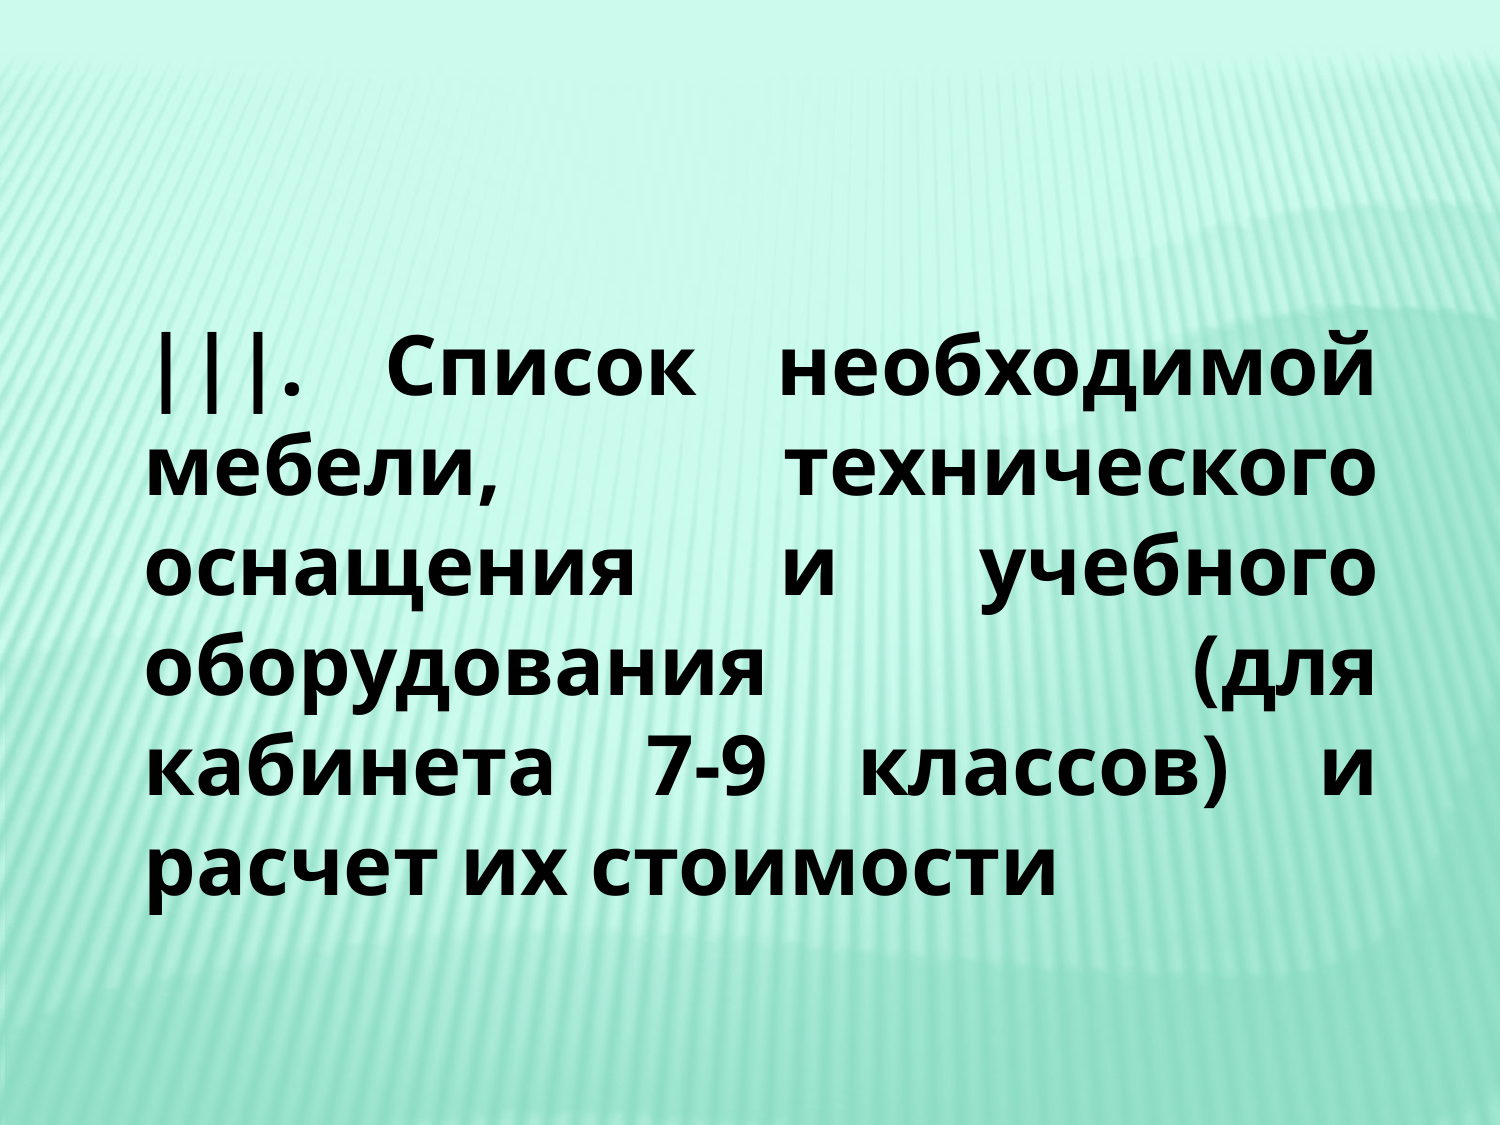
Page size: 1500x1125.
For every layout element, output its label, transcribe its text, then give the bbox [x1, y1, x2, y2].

text_box |||. Список необходимой мебели, технического оснащения и учебного оборудования (для кабинета 7-9 классов) и расчет их стоимости [128, 304, 1395, 920]
